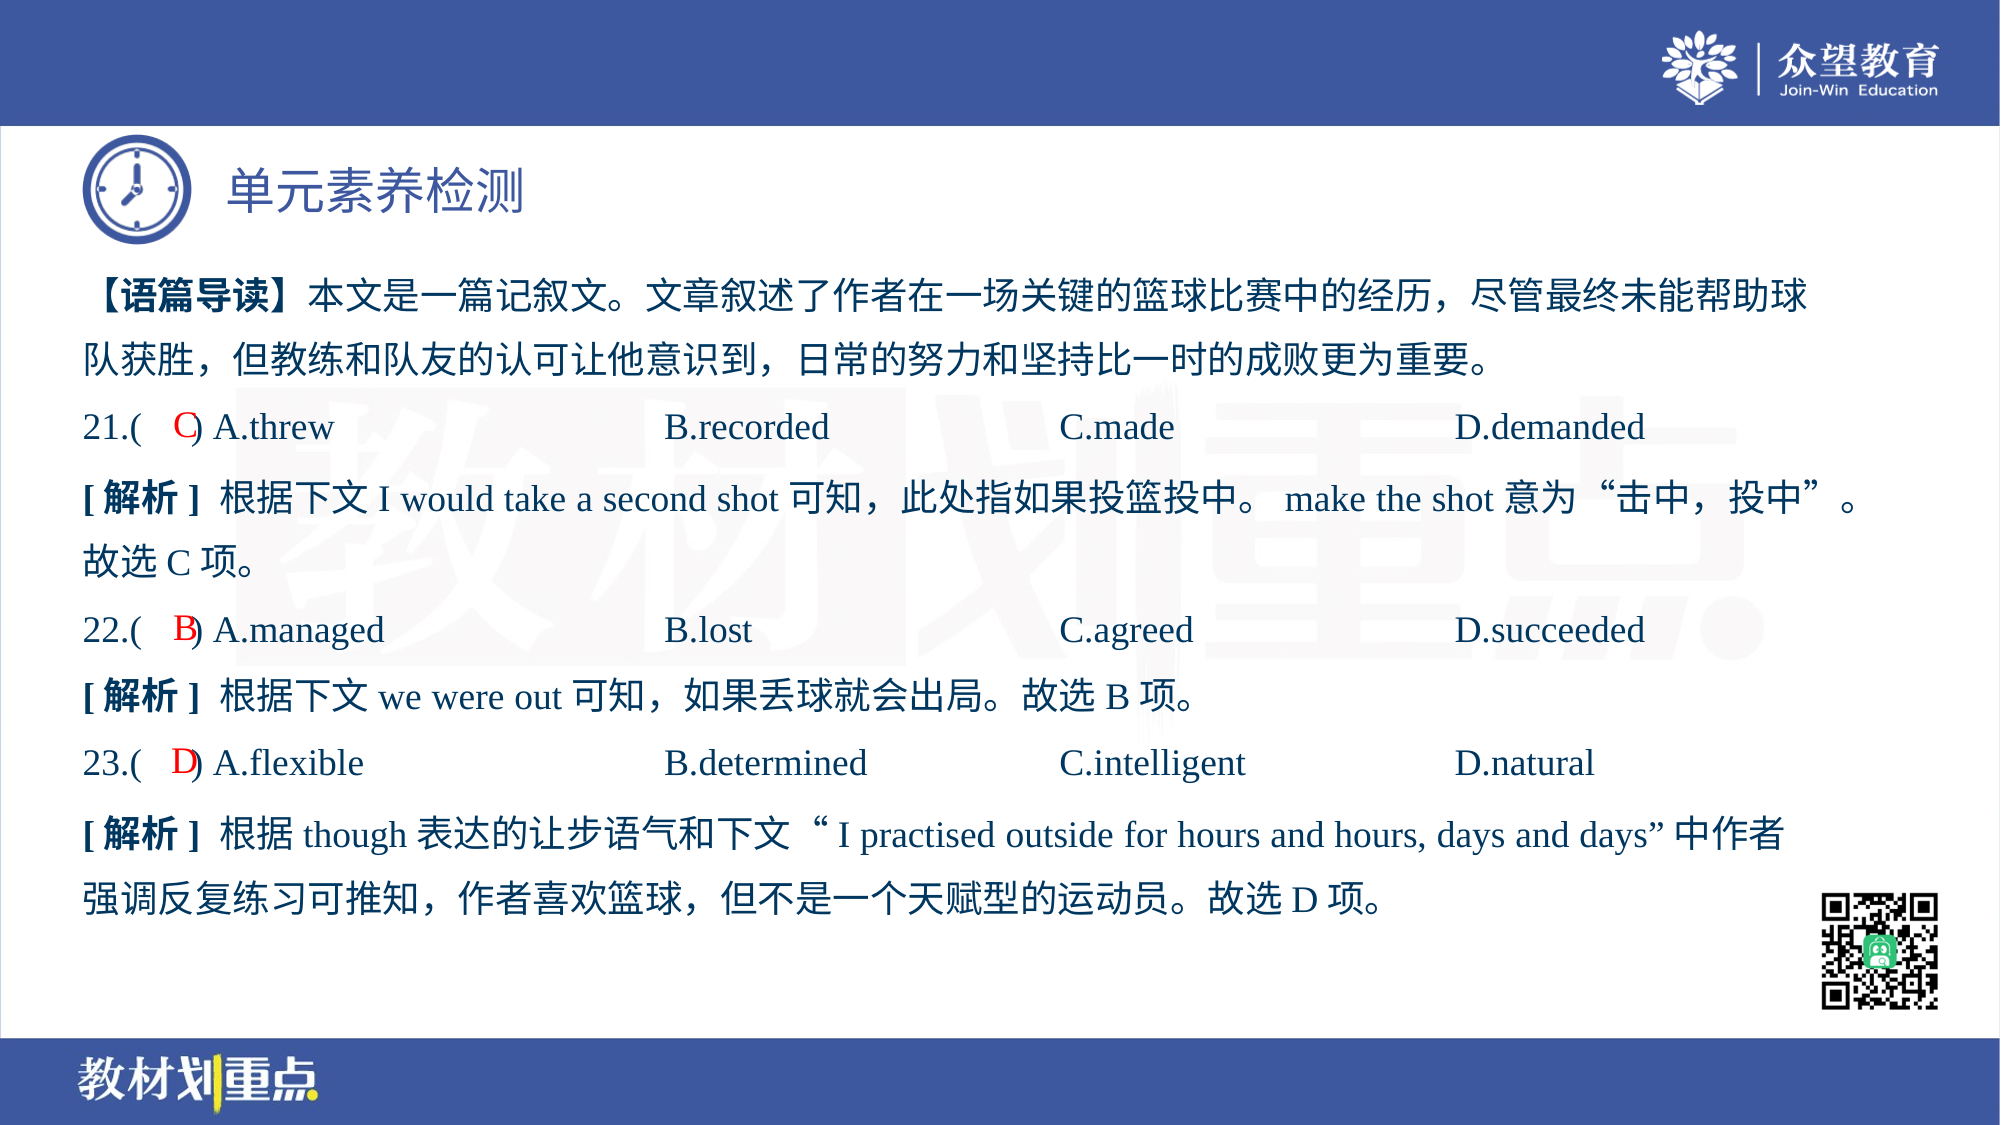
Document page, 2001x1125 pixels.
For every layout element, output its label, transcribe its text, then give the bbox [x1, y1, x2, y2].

text_box 【语篇导读】本文是一篇记叙文。文章叙述了作者在一场关键的篮球比赛中的经历，尽管最终未能帮助球 队获胜，但教练和队友的认可让他意识到，日常的努力和坚持比一时的成败更为重要。 [82, 247, 1817, 375]
text_box [解析] 根据下文I would take a second shot可知，此处指如果投篮投中。make the shot意为“击中，投中”。 故选C项。 [82, 449, 1817, 577]
text_box C [159, 380, 212, 439]
text_box [解析] 根据though表达的让步语气和下文“I practised outside for hours and hours, days and days”中作者 强调反复练习可推知，作者喜欢篮球，但不是一个天赋型的运动员。故选D项。 [82, 786, 1817, 913]
text_box B [159, 583, 212, 642]
text_box 21.( ) A.threw B.recorded C.made D.demanded [82, 382, 1817, 441]
text_box D [157, 716, 212, 775]
text_box 23.( ) A.flexible B.determined C.intelligent D.natural [82, 718, 1817, 777]
text_box [解析] 根据下文we were out可知，如果丢球就会出局。故选B项。 [82, 652, 1817, 710]
picture [0, 0, 2000, 1125]
text_box 22.( ) A.managed B.lost C.agreed D.succeeded [82, 585, 1817, 644]
